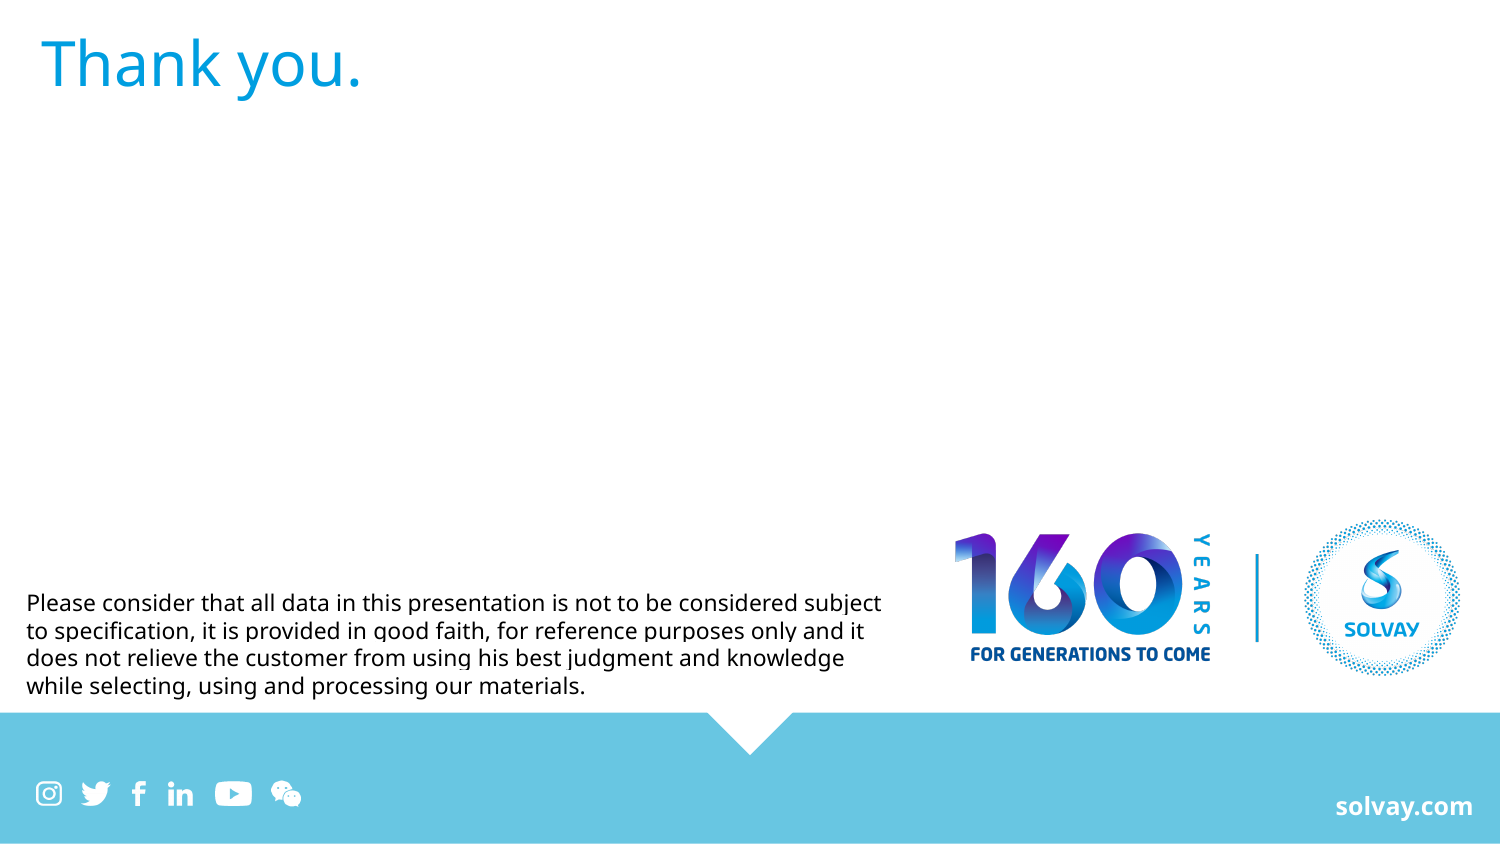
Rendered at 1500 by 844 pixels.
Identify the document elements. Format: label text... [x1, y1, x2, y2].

title Thank you. [41, 32, 1105, 175]
picture [36, 781, 62, 806]
picture [168, 781, 193, 806]
picture [81, 781, 111, 806]
picture [215, 781, 252, 806]
picture [915, 479, 1500, 716]
picture [132, 781, 146, 806]
picture [271, 780, 301, 807]
text_box Please consider that all data in this presentation is not to be considered subject to specification, it is provided in good faith, for reference purposes only and it does not relieve the customer from using his best judgment and knowledge while selecting, using and processing our materials. [11, 573, 905, 714]
